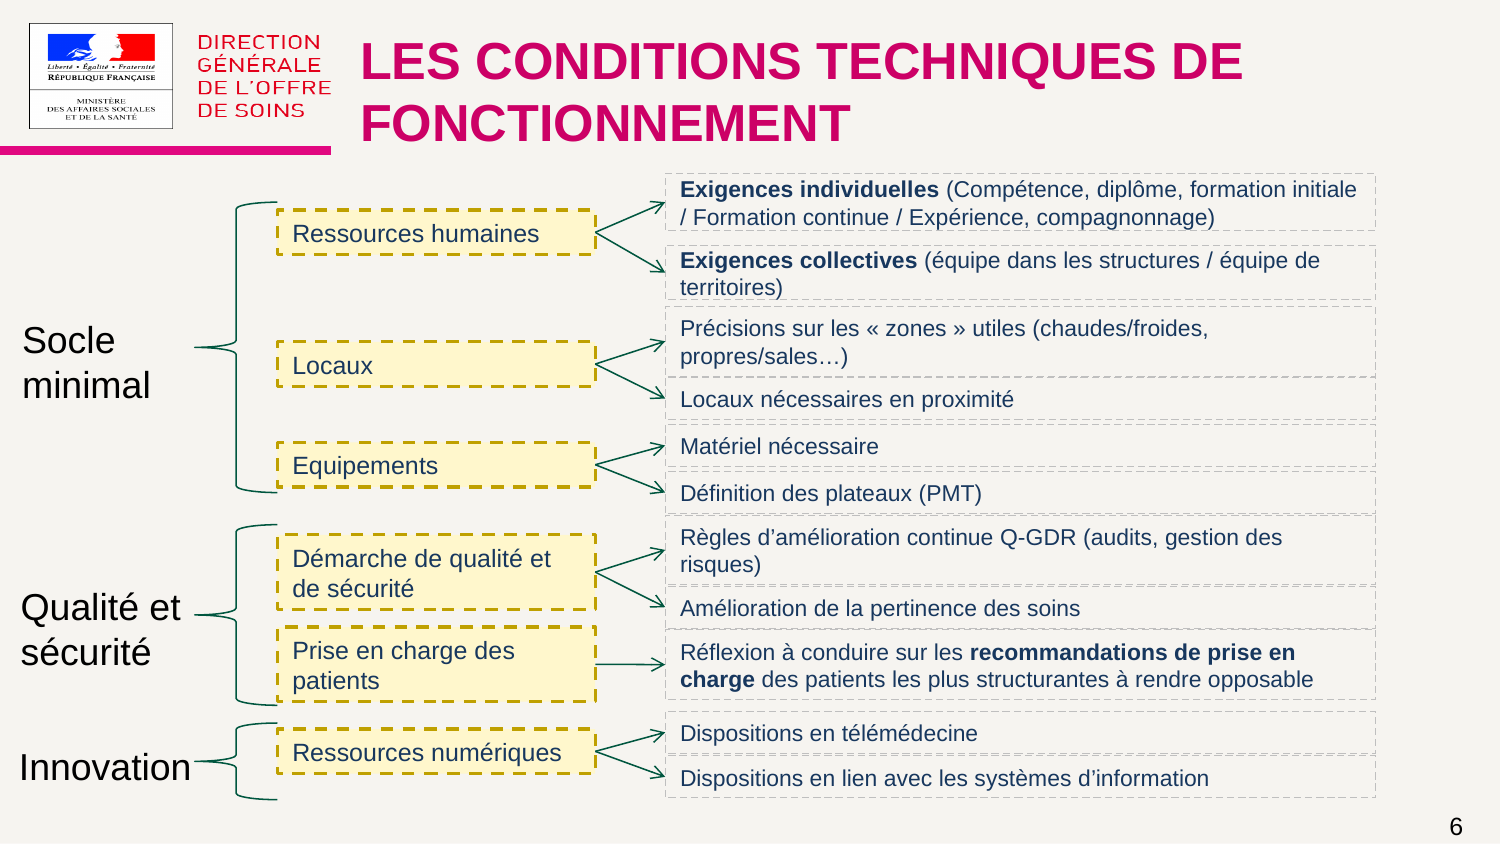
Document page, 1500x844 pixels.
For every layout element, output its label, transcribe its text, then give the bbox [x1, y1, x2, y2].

text_box Exigences collectives (équipe dans les structures / équipe de territoires) [665, 245, 1376, 300]
text_box Définition des plateaux (PMT) [665, 471, 1376, 514]
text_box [595, 549, 666, 571]
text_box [595, 732, 666, 750]
text_box [235, 523, 278, 707]
text_box Réflexion à conduire sur les recommandations de prise en charge des patients les plus structurantes à rendre opposable [665, 629, 1376, 700]
picture [183, 16, 362, 151]
text_box Ressources humaines [278, 210, 589, 255]
list Les conditions techniques de fonctionnement [360, 32, 1447, 148]
text_box Ressources numériques [278, 729, 596, 774]
text_box Locaux nécessaires en proximité [665, 377, 1376, 420]
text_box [595, 445, 666, 464]
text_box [595, 363, 666, 399]
text_box Démarche de qualité et de sécurité [278, 534, 596, 610]
text_box Socle minimal [7, 308, 244, 413]
text_box 6 [1128, 802, 1478, 844]
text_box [595, 464, 666, 493]
text_box [235, 722, 278, 801]
text_box Prise en charge des patients [278, 627, 596, 702]
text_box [595, 232, 666, 273]
text_box [235, 201, 278, 494]
text_box Amélioration de la pertinence des soins [665, 586, 1376, 629]
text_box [595, 571, 666, 608]
text_box Qualité et sécurité [5, 575, 242, 681]
picture [29, 23, 173, 129]
text_box Dispositions en lien avec les systèmes d’information [665, 755, 1376, 798]
text_box Dispositions en télémédecine [665, 711, 1376, 754]
text_box Matériel nécessaire [665, 424, 1376, 467]
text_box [595, 201, 666, 231]
text_box Locaux [278, 341, 592, 387]
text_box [595, 340, 666, 363]
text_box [595, 751, 666, 778]
text_box Equipements [278, 442, 596, 487]
text_box Règles d’amélioration continue Q-GDR (audits, gestion des risques) [665, 515, 1376, 585]
text_box Exigences individuelles (Compétence, diplôme, formation initiale / Formation continue / Expérience, compagnonnage) [665, 173, 1376, 231]
text_box Précisions sur les « zones » utiles (chaudes/froides, propres/sales…) [665, 306, 1376, 377]
text_box Innovation [4, 735, 241, 795]
